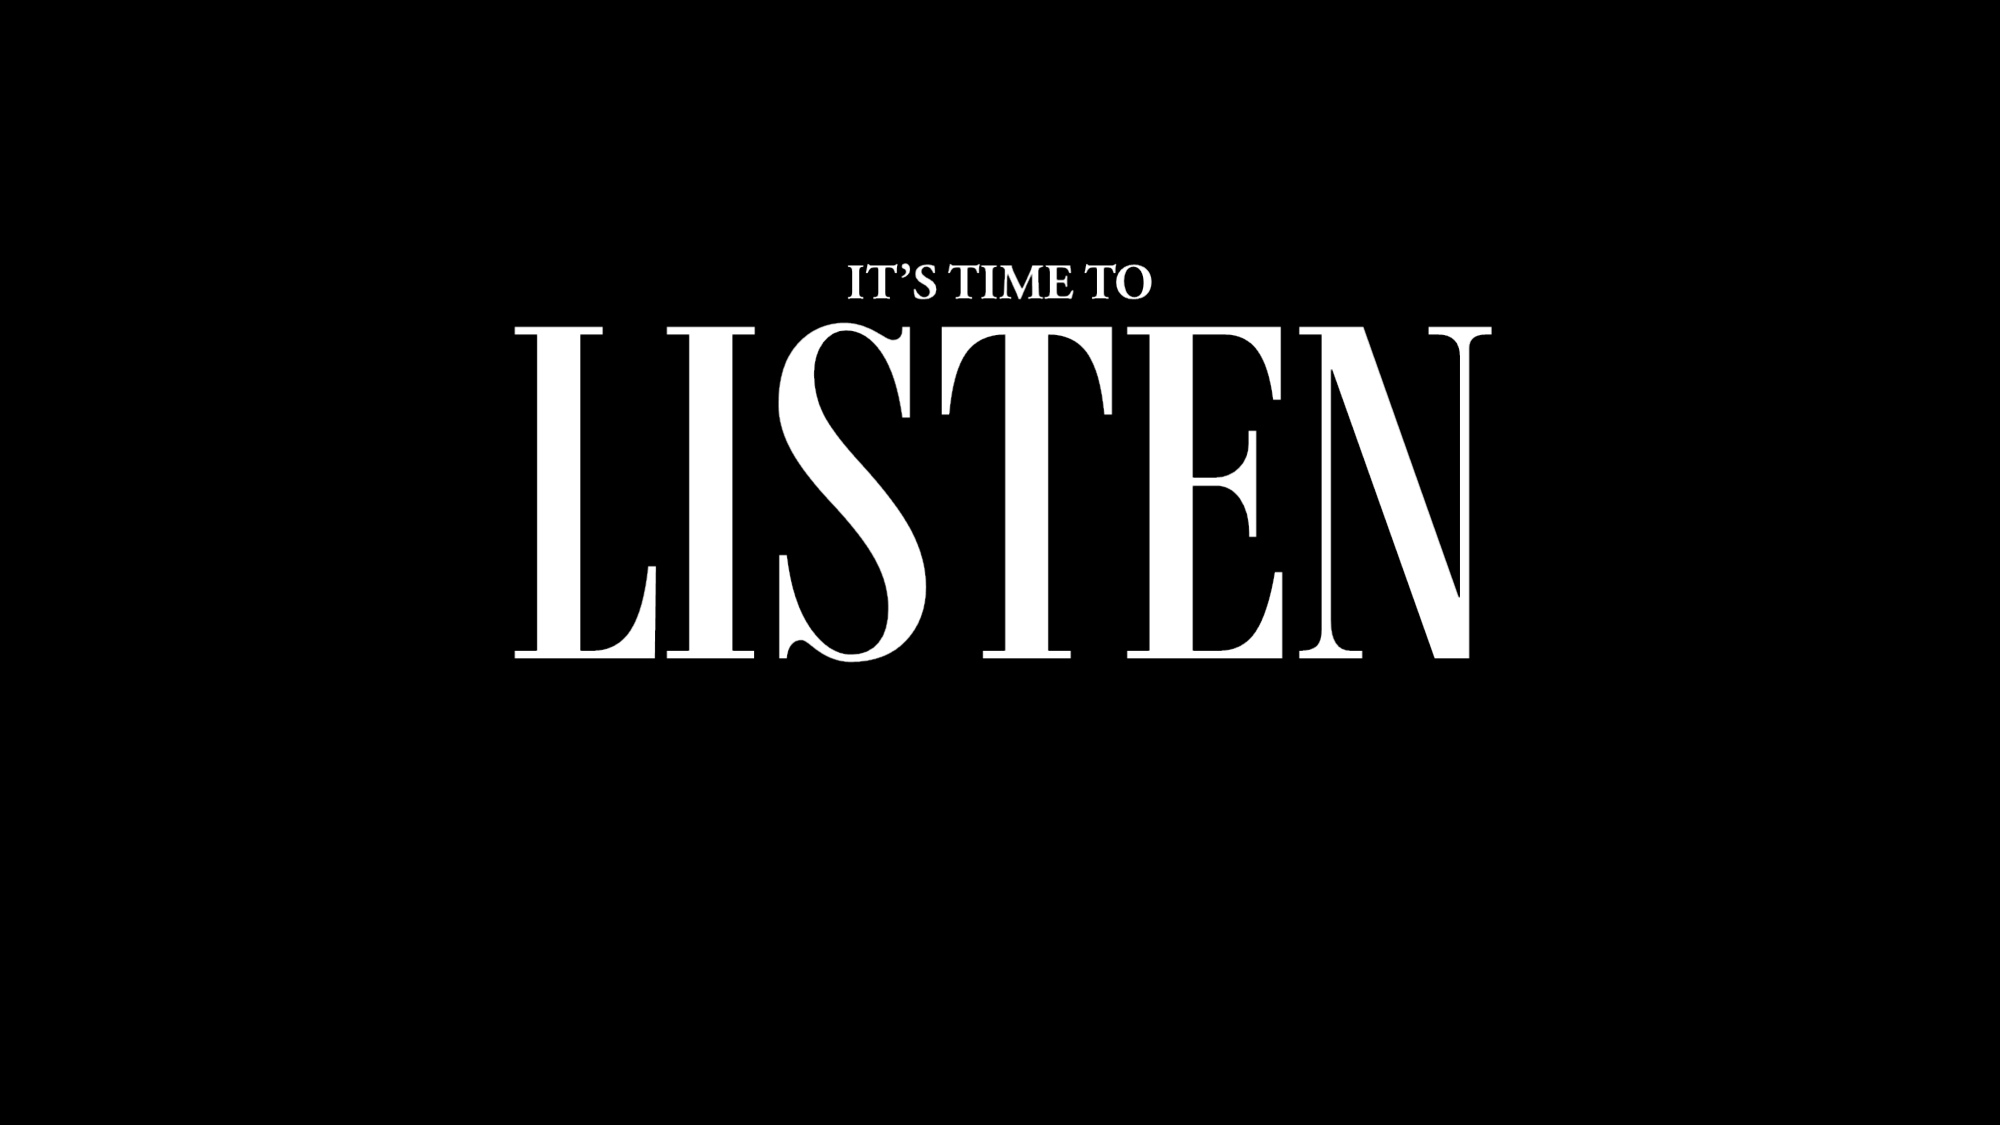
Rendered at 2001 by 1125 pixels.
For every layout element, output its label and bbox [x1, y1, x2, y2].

picture [191, 14, 1809, 1110]
